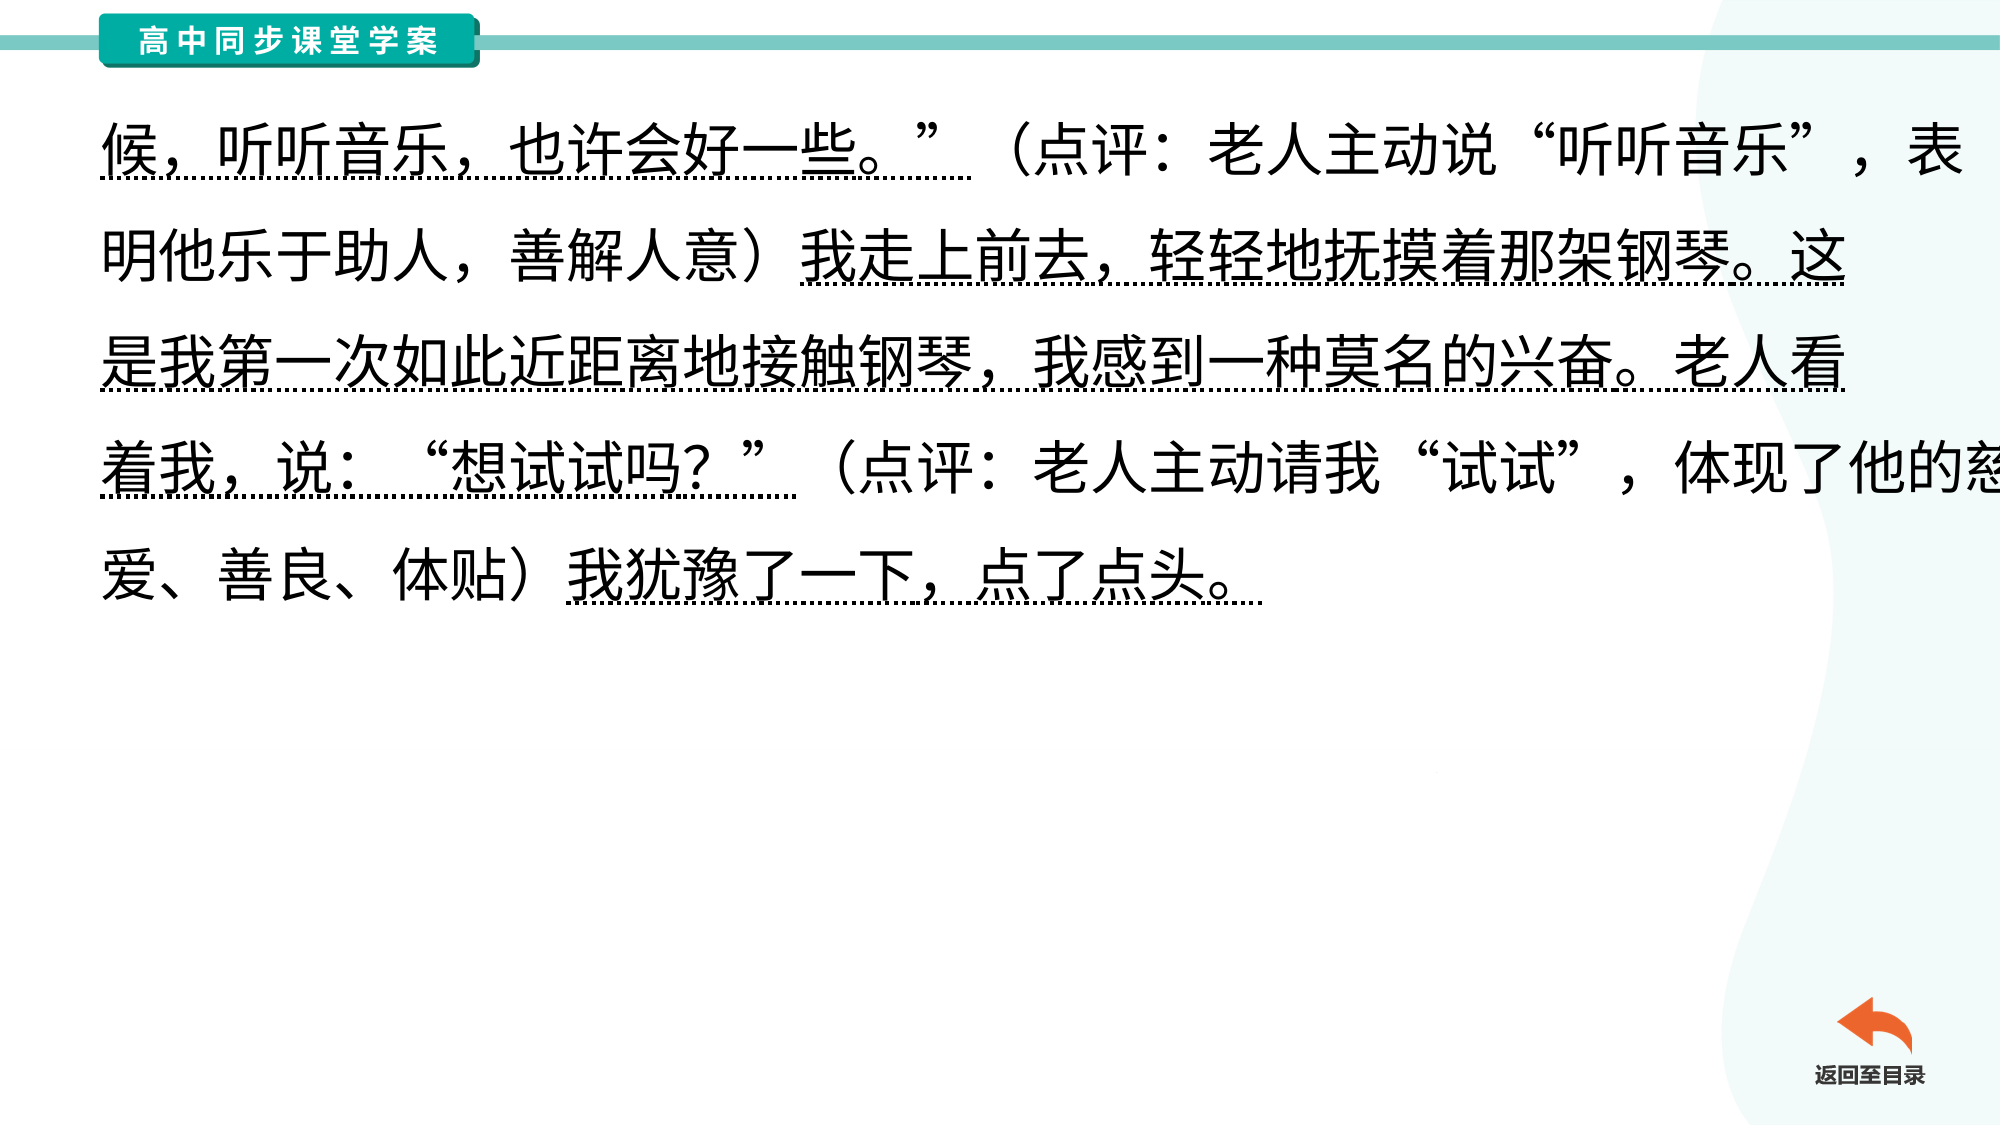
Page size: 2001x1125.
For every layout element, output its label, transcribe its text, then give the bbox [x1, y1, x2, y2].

picture [0, 0, 2000, 1125]
text_box 候，听听音乐，也许会好一些。”（点评：老人主动说“听听音乐”，表 明他乐于助人，善解人意）我走上前去，轻轻地抚摸着那架钢琴。这 是我第一次如此近距离地接触钢琴，我感到一种莫名的兴奋。老人看 着我，说：“想试试吗？”（点评：老人主动请我“试试”，体现了他的慈 爱、善良、体贴）我犹豫了一下，点了点头。 [100, 76, 1899, 608]
